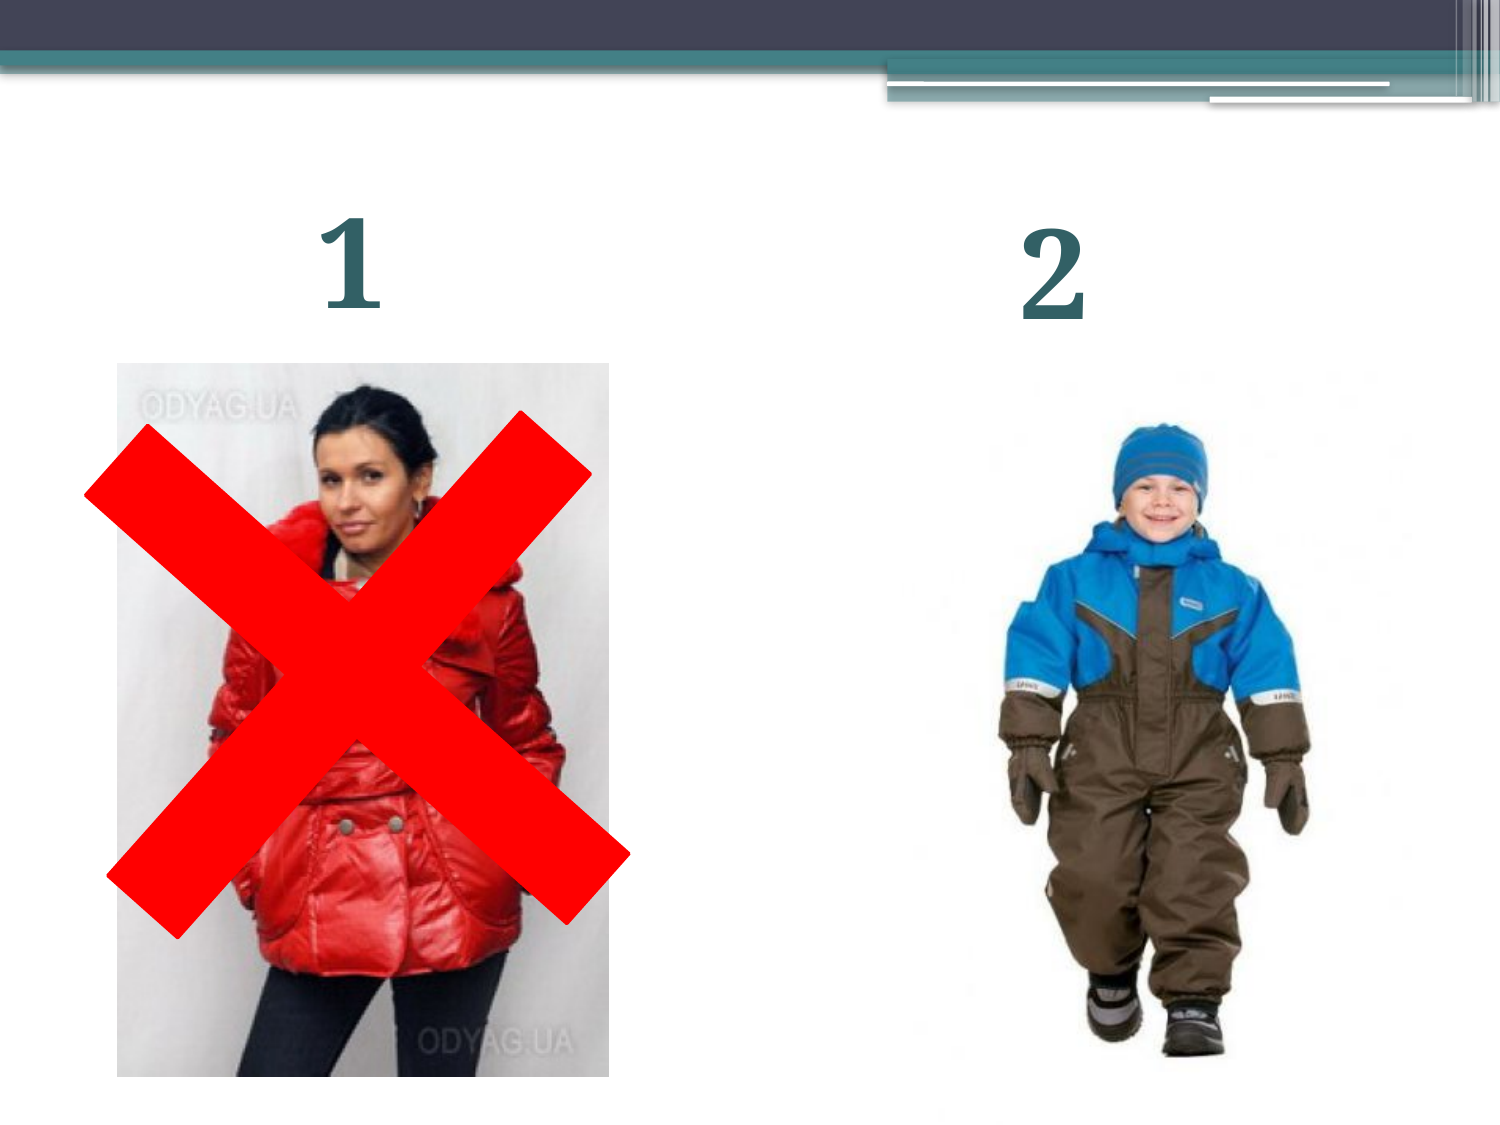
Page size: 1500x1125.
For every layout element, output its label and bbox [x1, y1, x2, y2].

text_box [210, 175, 1196, 355]
list [116, 1000, 609, 1077]
text_box [30, 367, 676, 990]
list [902, 371, 1412, 1125]
